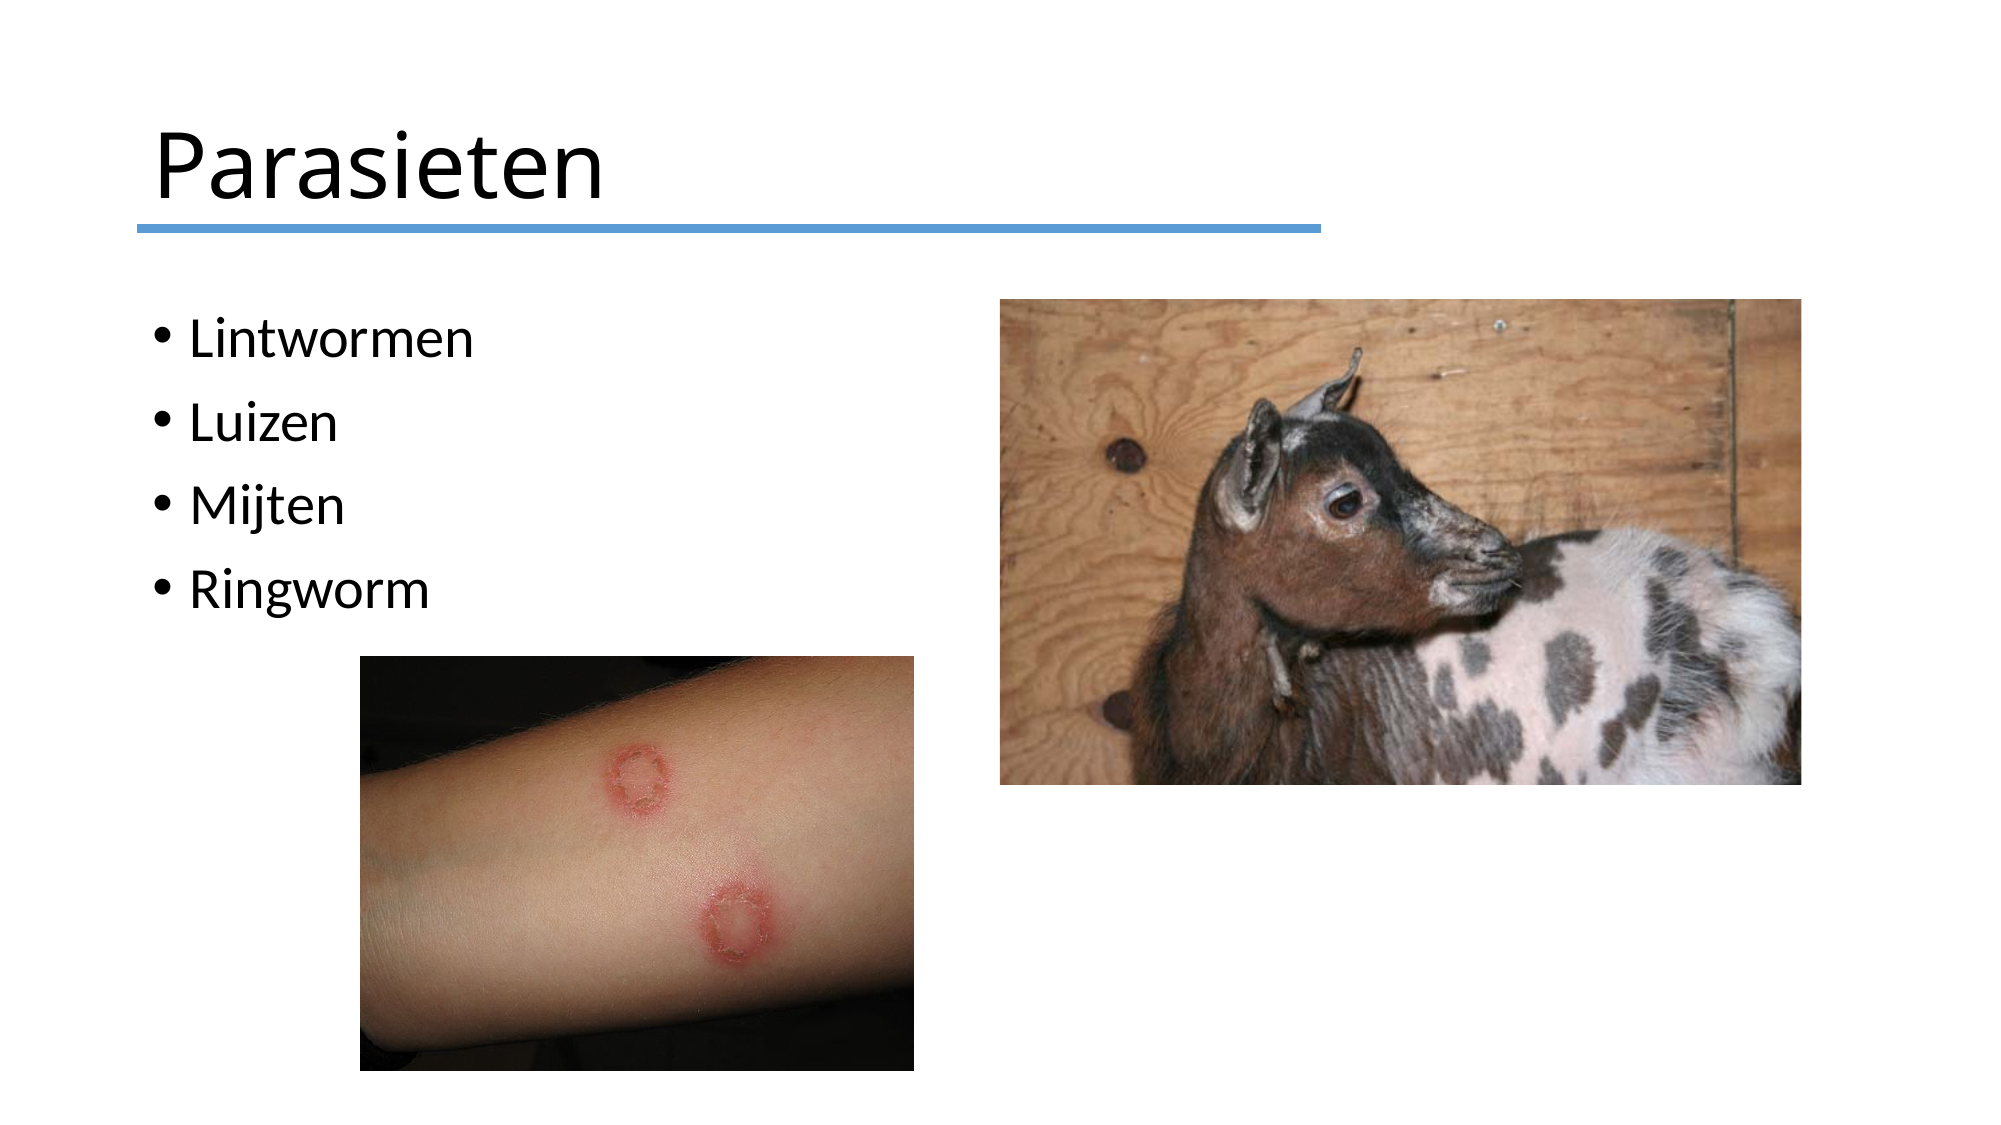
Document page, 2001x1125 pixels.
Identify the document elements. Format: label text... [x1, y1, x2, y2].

picture [999, 299, 1802, 785]
list Lintwormen Luizen Mijten Ringworm [137, 299, 1863, 1014]
picture [360, 656, 914, 1071]
title Parasieten [137, 59, 1863, 278]
